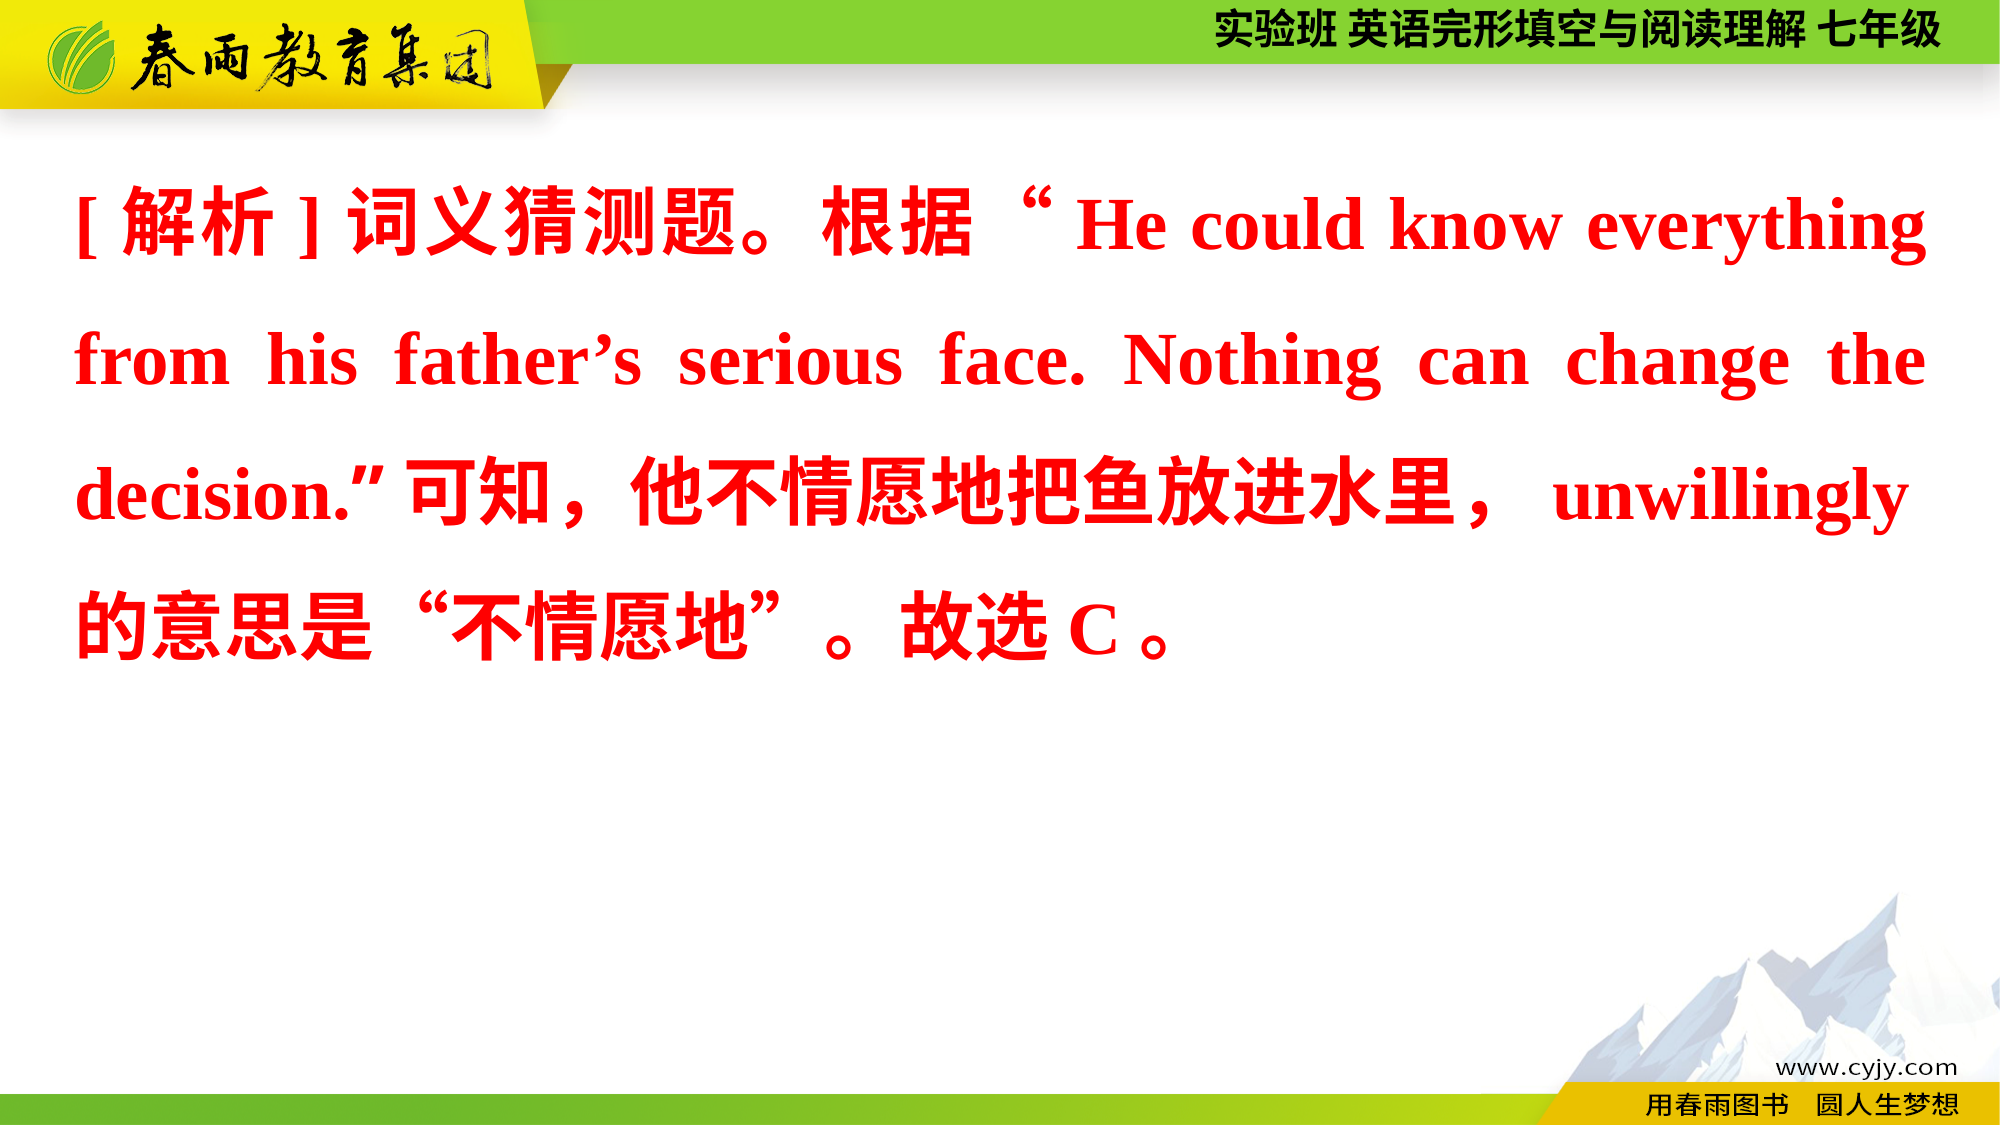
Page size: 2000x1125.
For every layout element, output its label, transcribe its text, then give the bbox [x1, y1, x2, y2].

picture [0, 0, 2000, 1125]
list [解析]词义猜测题。根据“He could know everything from his father’s serious face. Nothing can change the decision.”可知，他不情愿地把鱼放进水里，unwillingly的意思是“不情愿地”。故选C。 [59, 122, 1944, 666]
